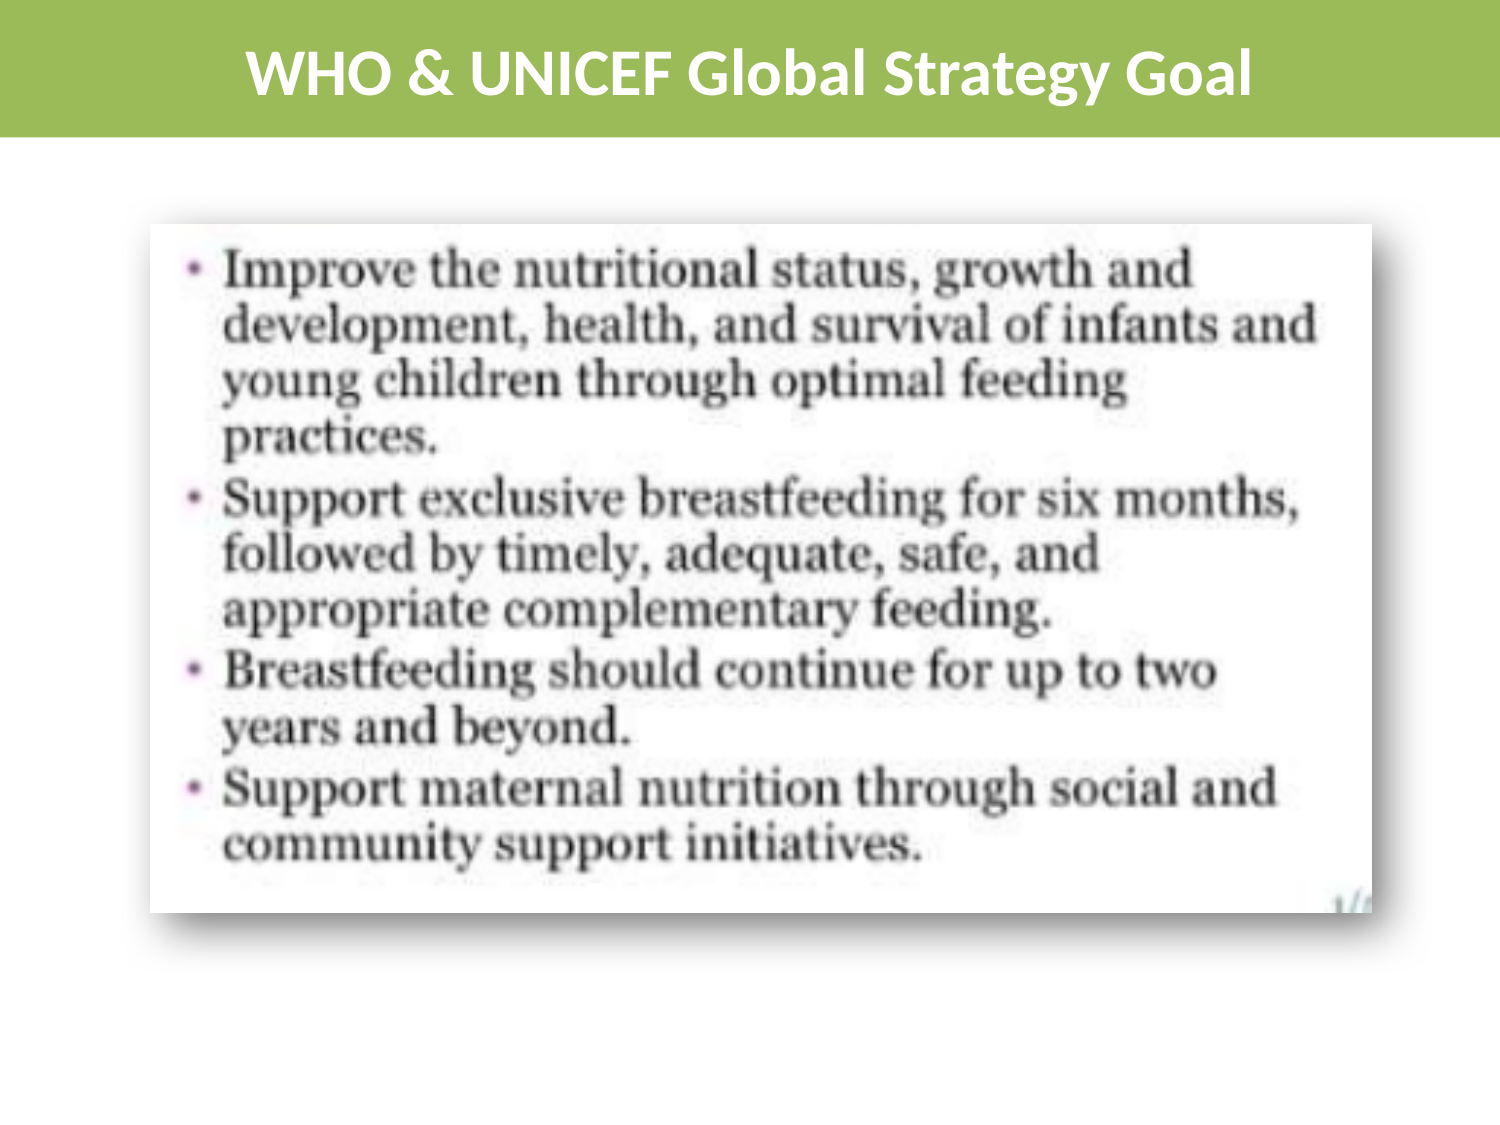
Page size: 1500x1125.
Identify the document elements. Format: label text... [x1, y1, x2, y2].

picture [150, 224, 1372, 913]
text_box WHO & UNICEF Global Strategy Goal [0, 0, 1500, 138]
list [50, 174, 1450, 1075]
